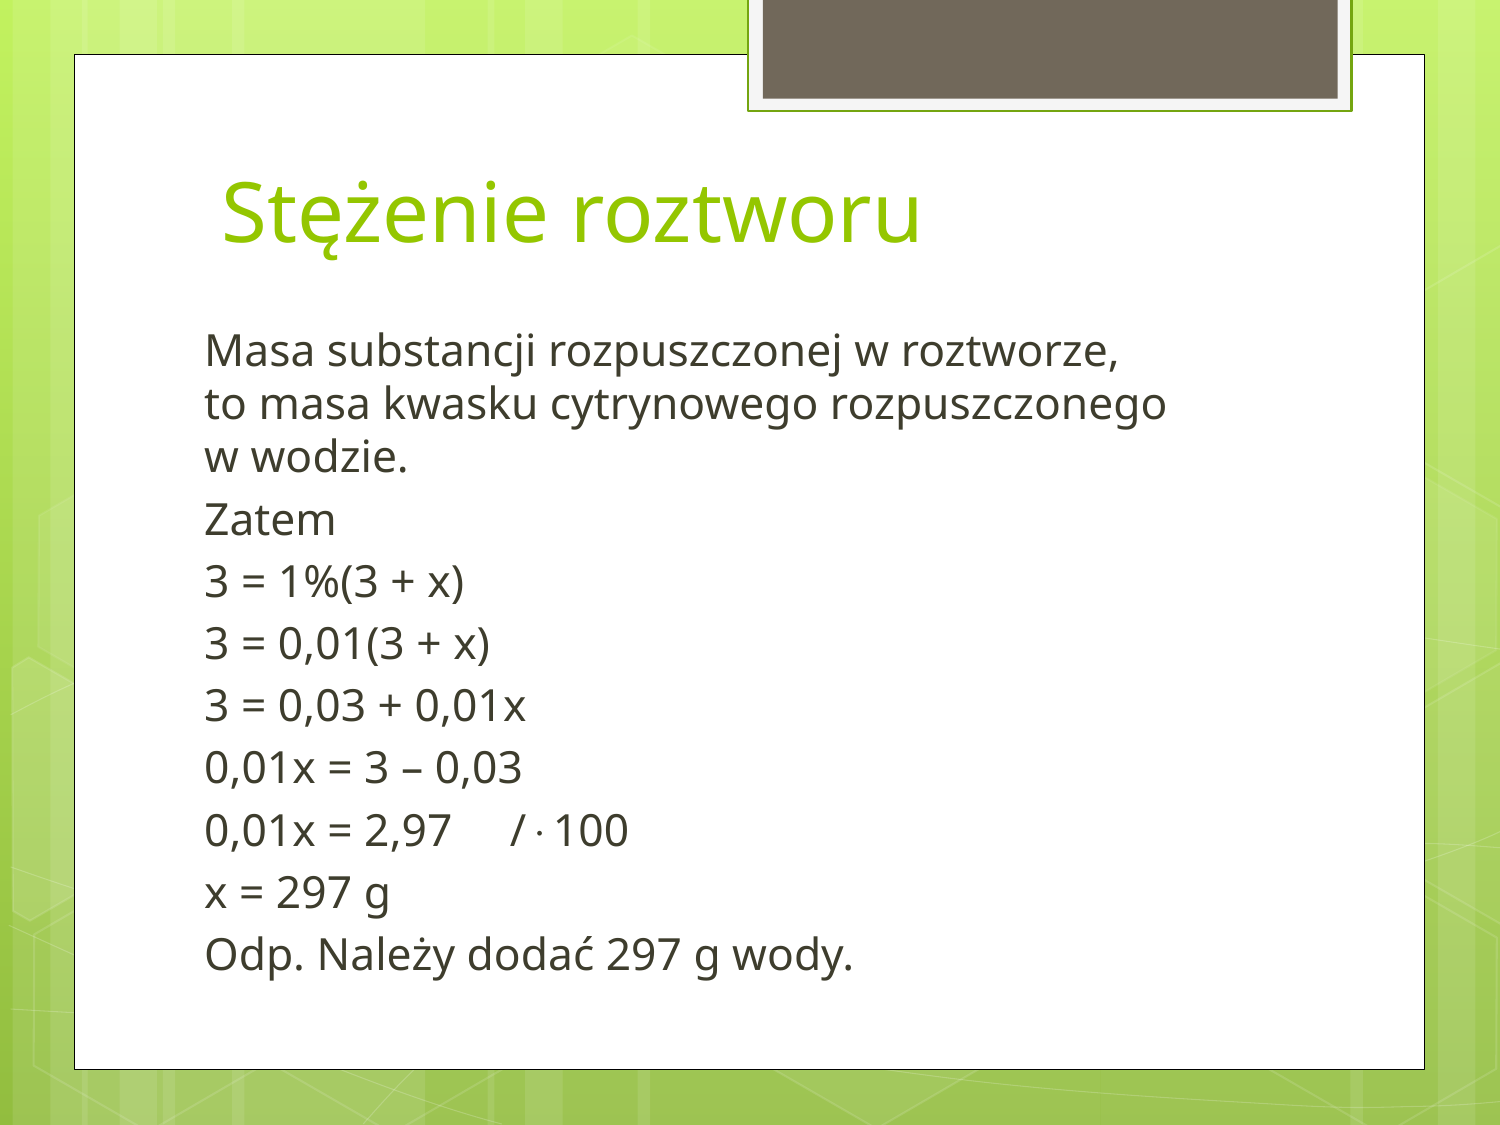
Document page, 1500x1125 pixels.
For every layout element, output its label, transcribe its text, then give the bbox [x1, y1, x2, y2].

title Stężenie roztworu [206, 125, 1360, 268]
list Masa substancji rozpuszczonej w roztworze, to masa kwasku cytrynowego rozpuszczonego w wodzie. Zatem 3 = 1%(3 + x) 3 = 0,01(3 + x) 3 = 0,03 + 0,01x 0,01x = 3 – 0,03 0,01x = 2,97 /100 x = 297 g Odp. Należy dodać 297 g wody. [171, 314, 1341, 988]
